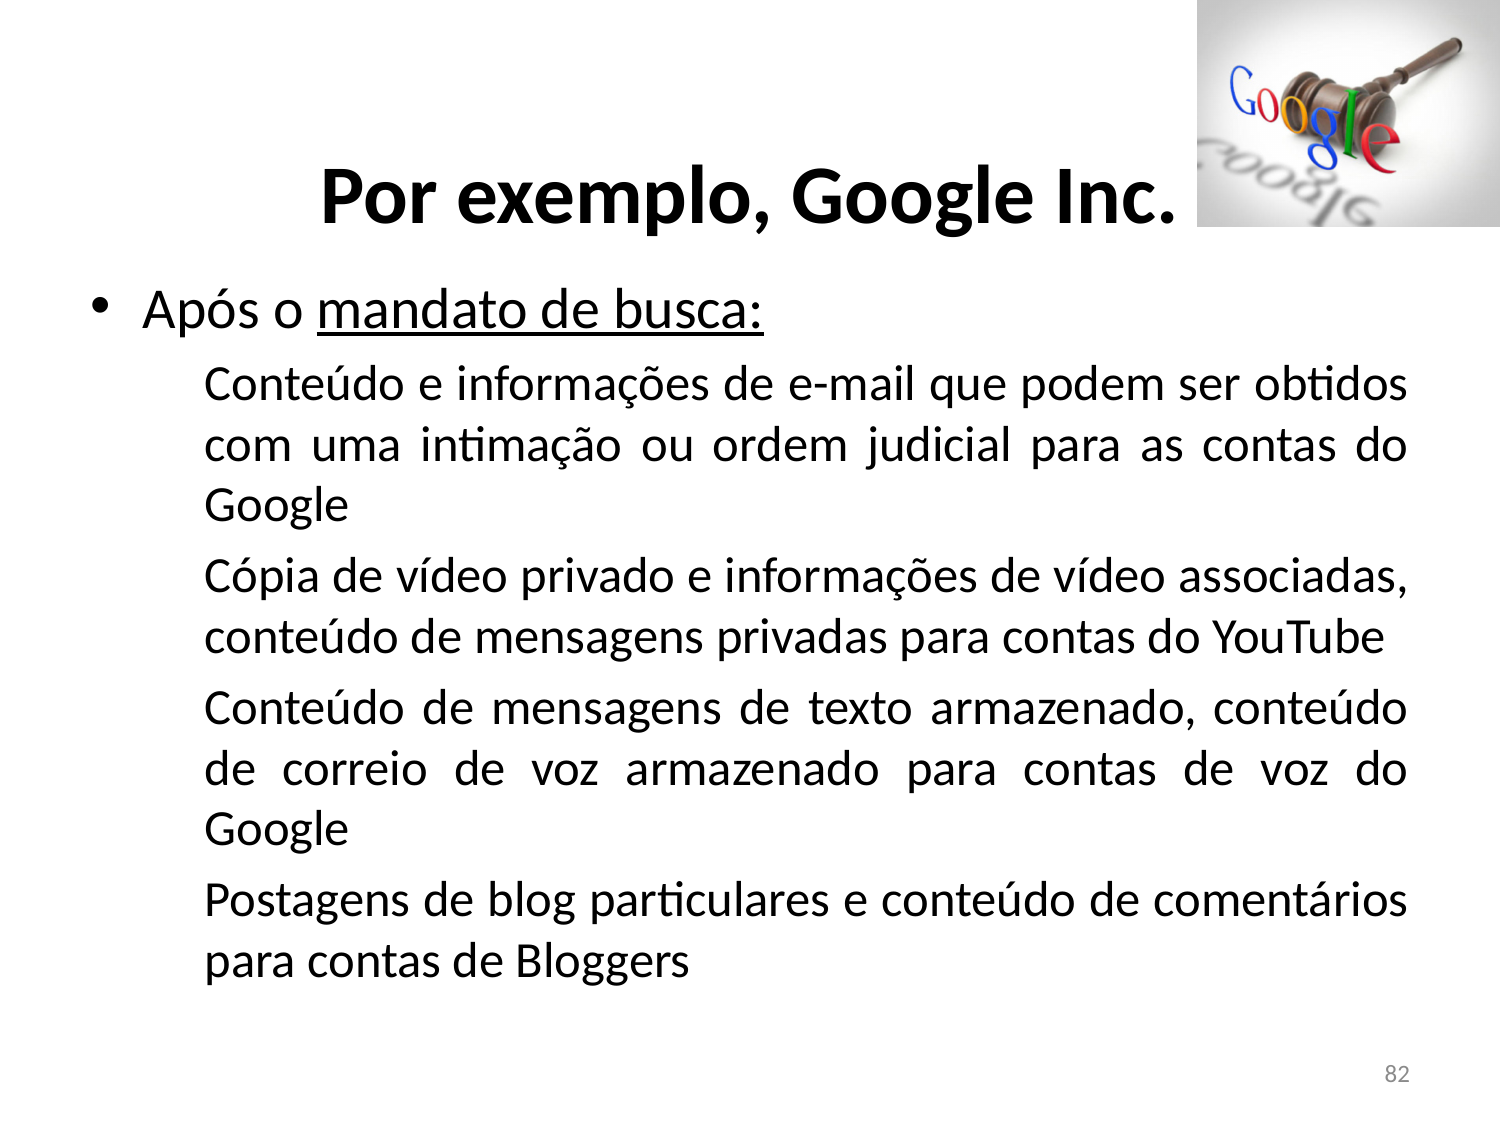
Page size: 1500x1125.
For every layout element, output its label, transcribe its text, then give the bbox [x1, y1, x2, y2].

list Após o mandato de busca: Conteúdo e informações de e-mail que podem ser obtidos com uma intimação ou ordem judicial para as contas do Google Cópia de vídeo privado e informações de vídeo associadas, conteúdo de mensagens privadas para contas do YouTube Conteúdo de mensagens de texto armazenado, conteúdo de correio de voz armazenado para contas de voz do Google Postagens de blog particulares e conteúdo de comentários para contas de Bloggers [75, 262, 1425, 1063]
slide_number 82 [1074, 1042, 1425, 1103]
picture [1197, 0, 1500, 228]
title Por exemplo, Google Inc. [75, 33, 1192, 221]
